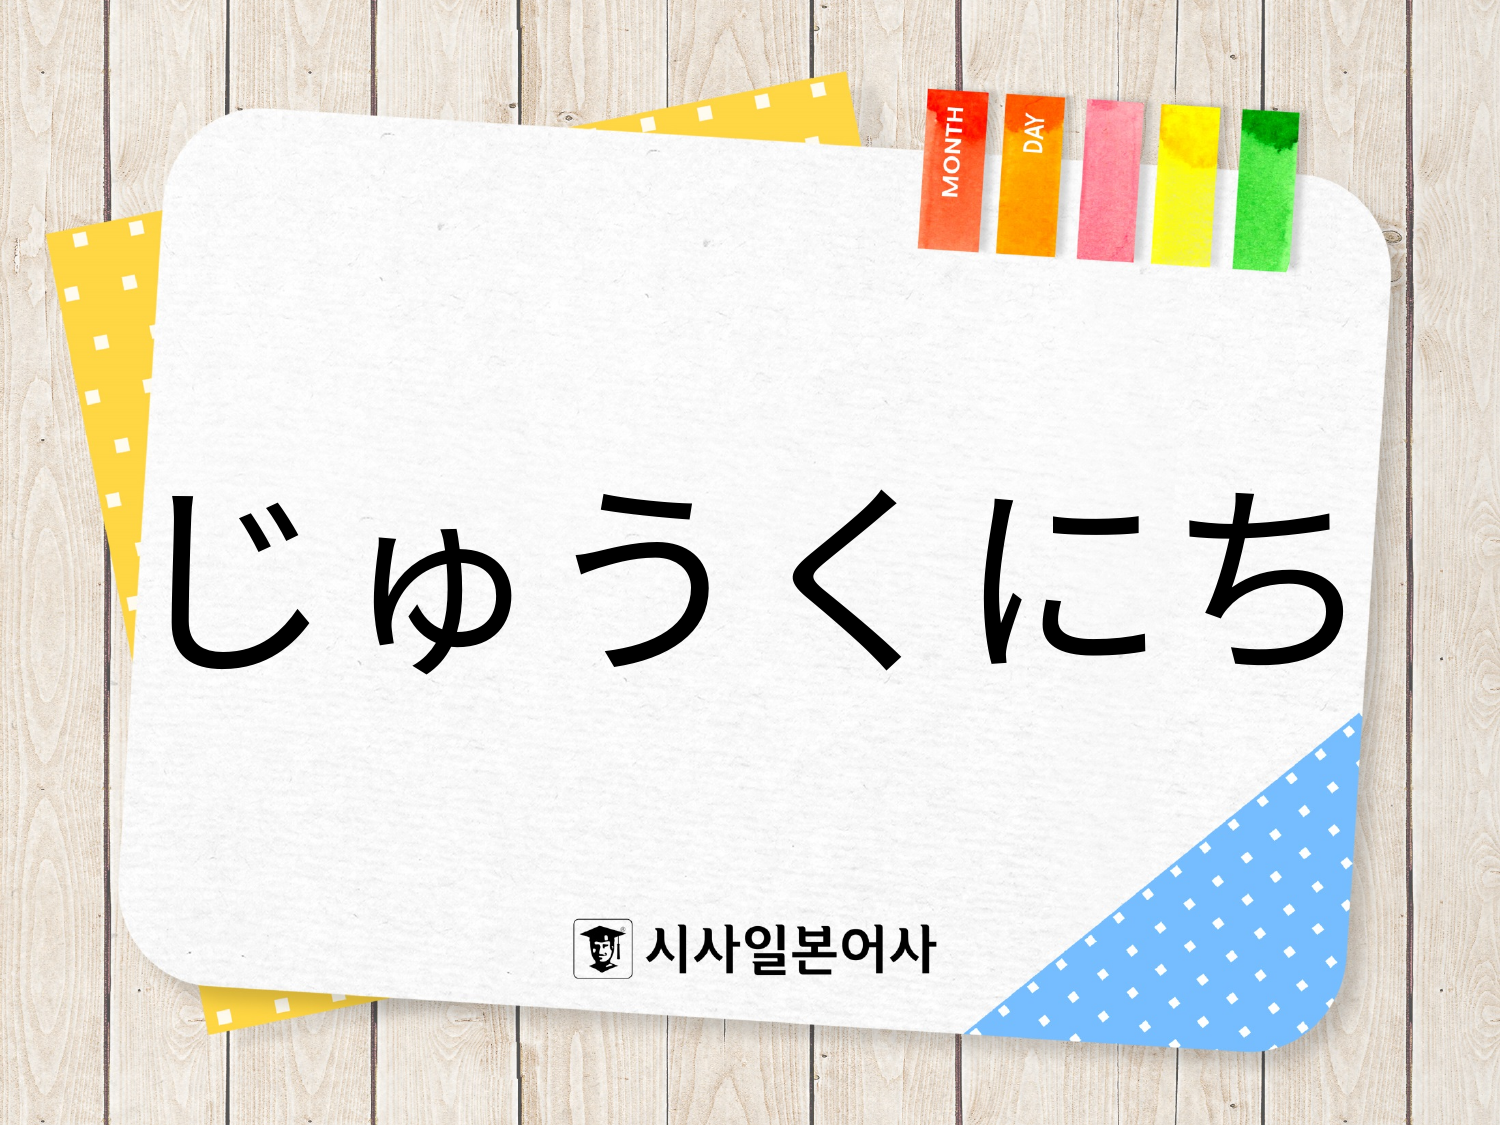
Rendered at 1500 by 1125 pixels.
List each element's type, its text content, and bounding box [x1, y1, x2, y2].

title じゅうくにち [75, 338, 1425, 811]
picture [0, 0, 1500, 1125]
